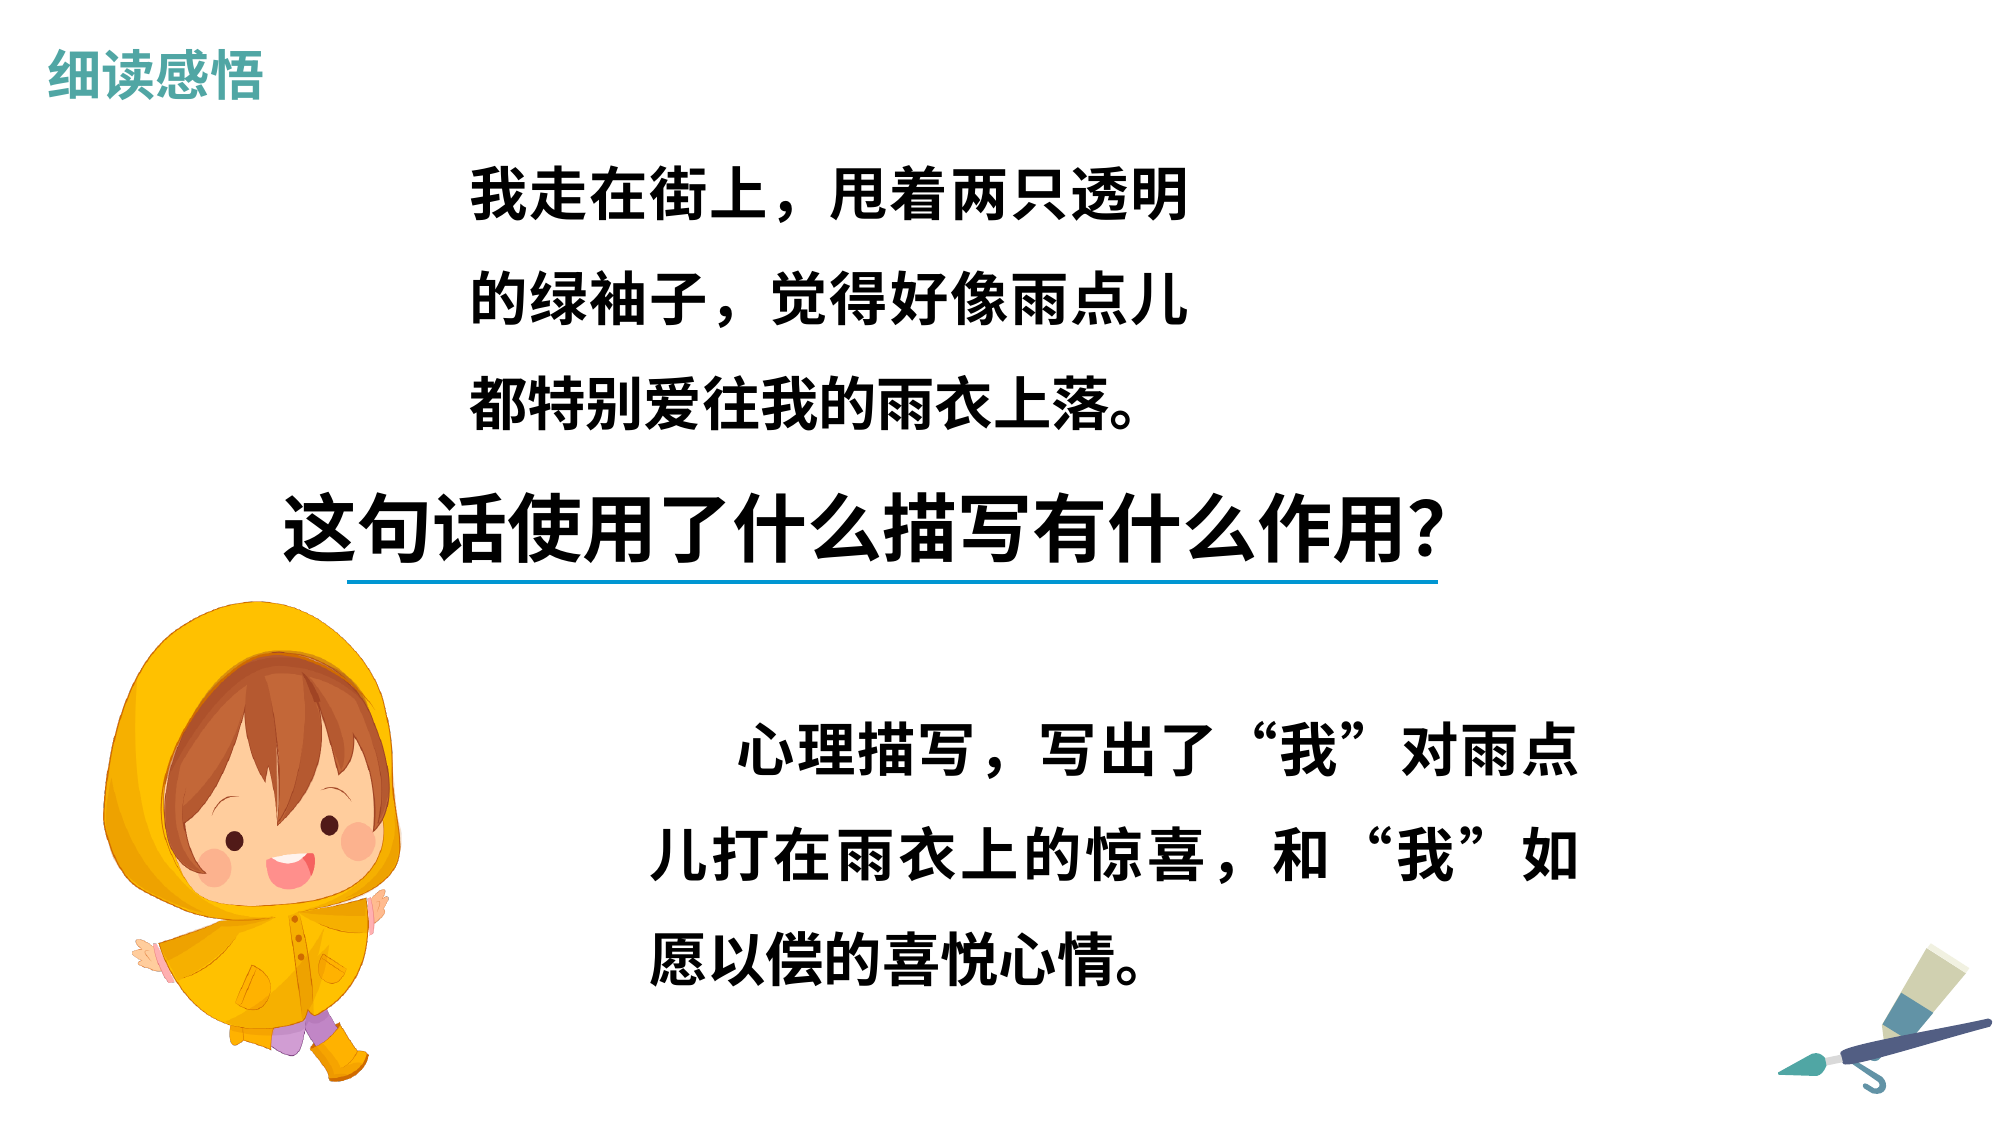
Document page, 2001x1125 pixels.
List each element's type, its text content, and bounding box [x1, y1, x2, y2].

picture [0, 533, 527, 1125]
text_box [1811, 945, 1974, 1125]
text_box 我走在街上，甩着两只透明的绿袖子，觉得好像雨点儿都特别爱往我的雨衣上落。 [416, 114, 1204, 444]
text_box 这句话使用了什么描写有什么作用？ [267, 474, 1498, 580]
text_box 心理描写，写出了“我”对雨点儿打在雨衣上的惊喜，和“我”如愿以偿的喜悦心情。 [597, 670, 1595, 1001]
text_box 细读感悟 [32, 33, 347, 114]
